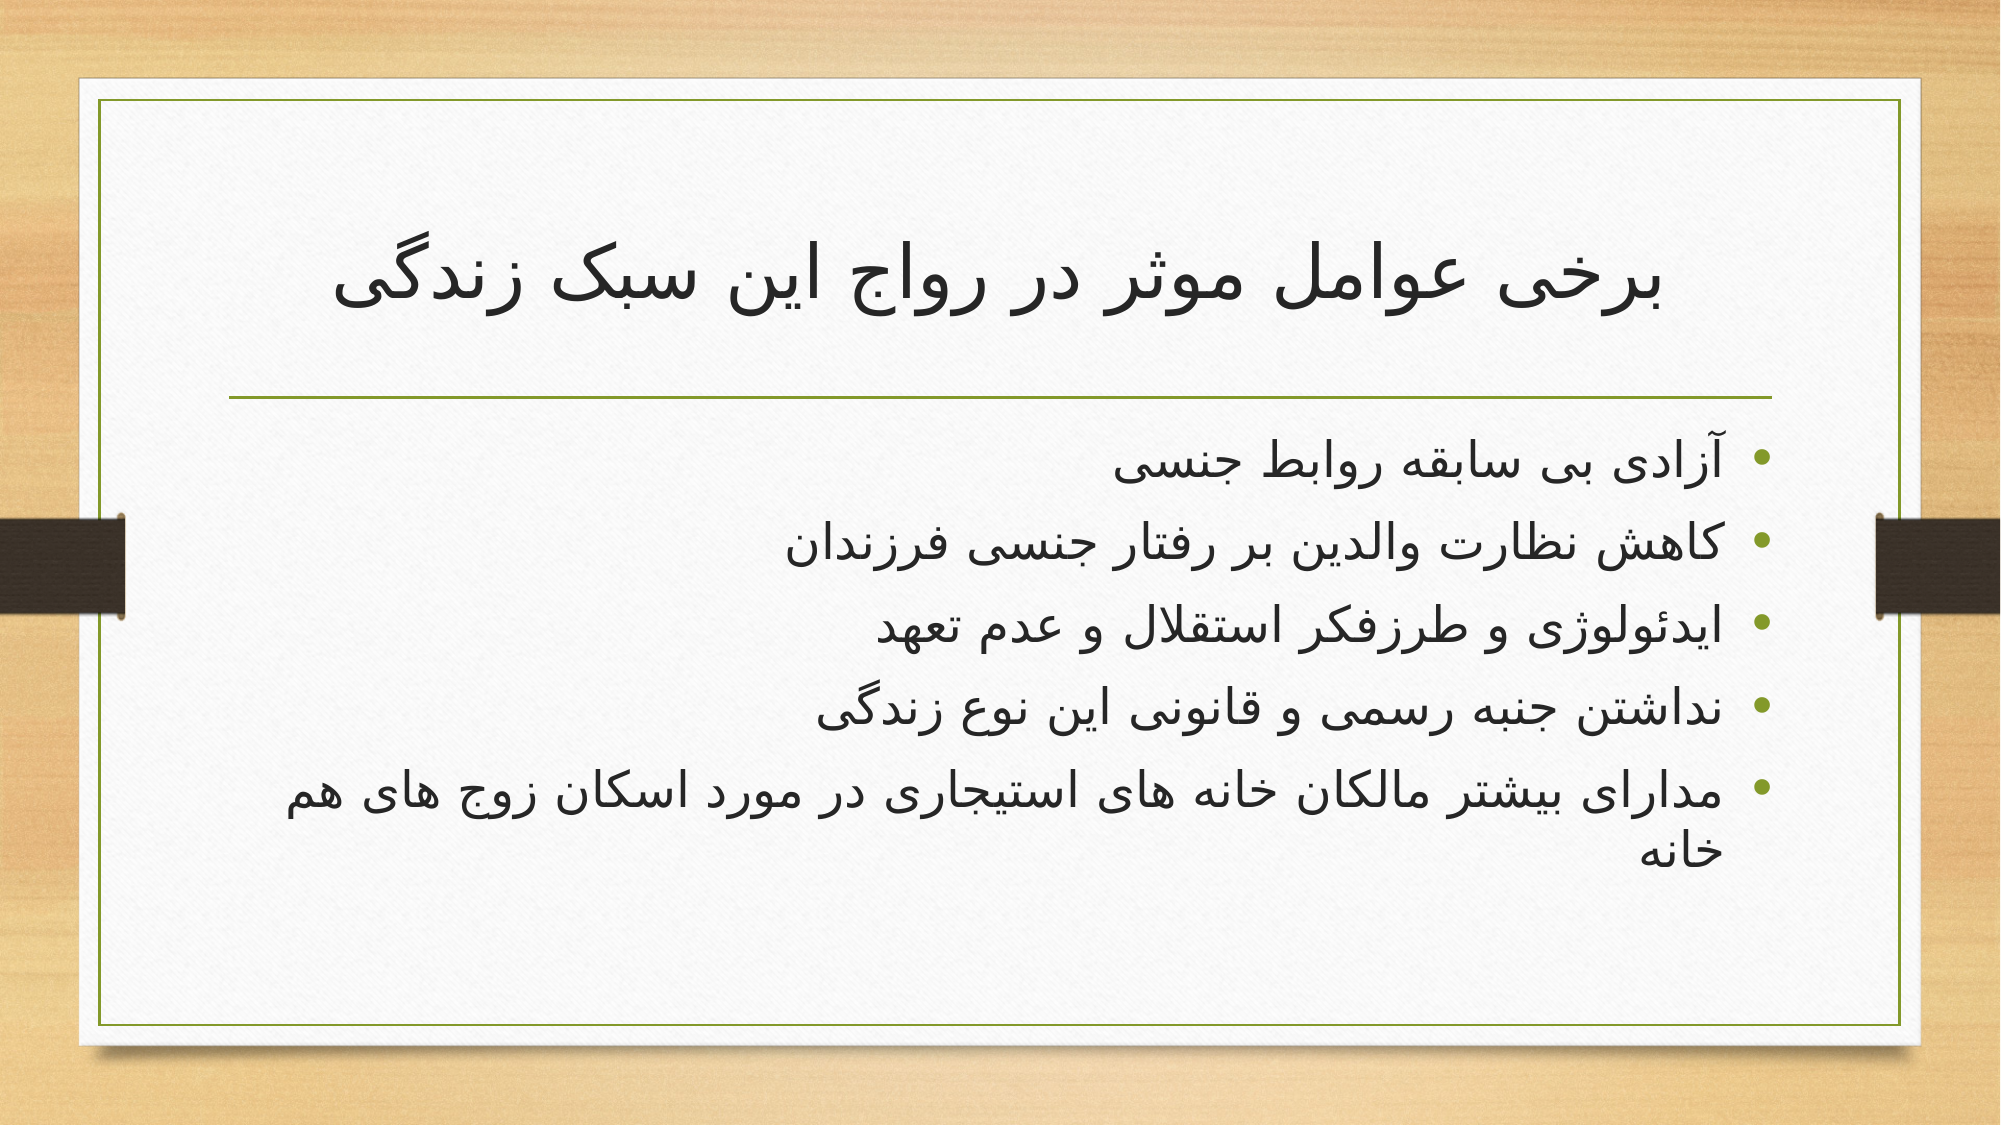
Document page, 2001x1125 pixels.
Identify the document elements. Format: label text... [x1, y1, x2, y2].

title برخی عوامل موثر در رواج این سبک زندگی [212, 161, 1788, 375]
picture [0, 0, 2001, 1125]
list آزادی بی سابقه روابط جنسی کاهش نظارت والدین بر رفتار جنسی فرزندان ایدئولوژی و طرزفکر استقلال و عدم تعهد نداشتن جنبه رسمی و قانونی این نوع زندگی مدارای بیشتر مالکان خانه های استیجاری در مورد اسکان زوج های هم خانه [212, 419, 1788, 964]
